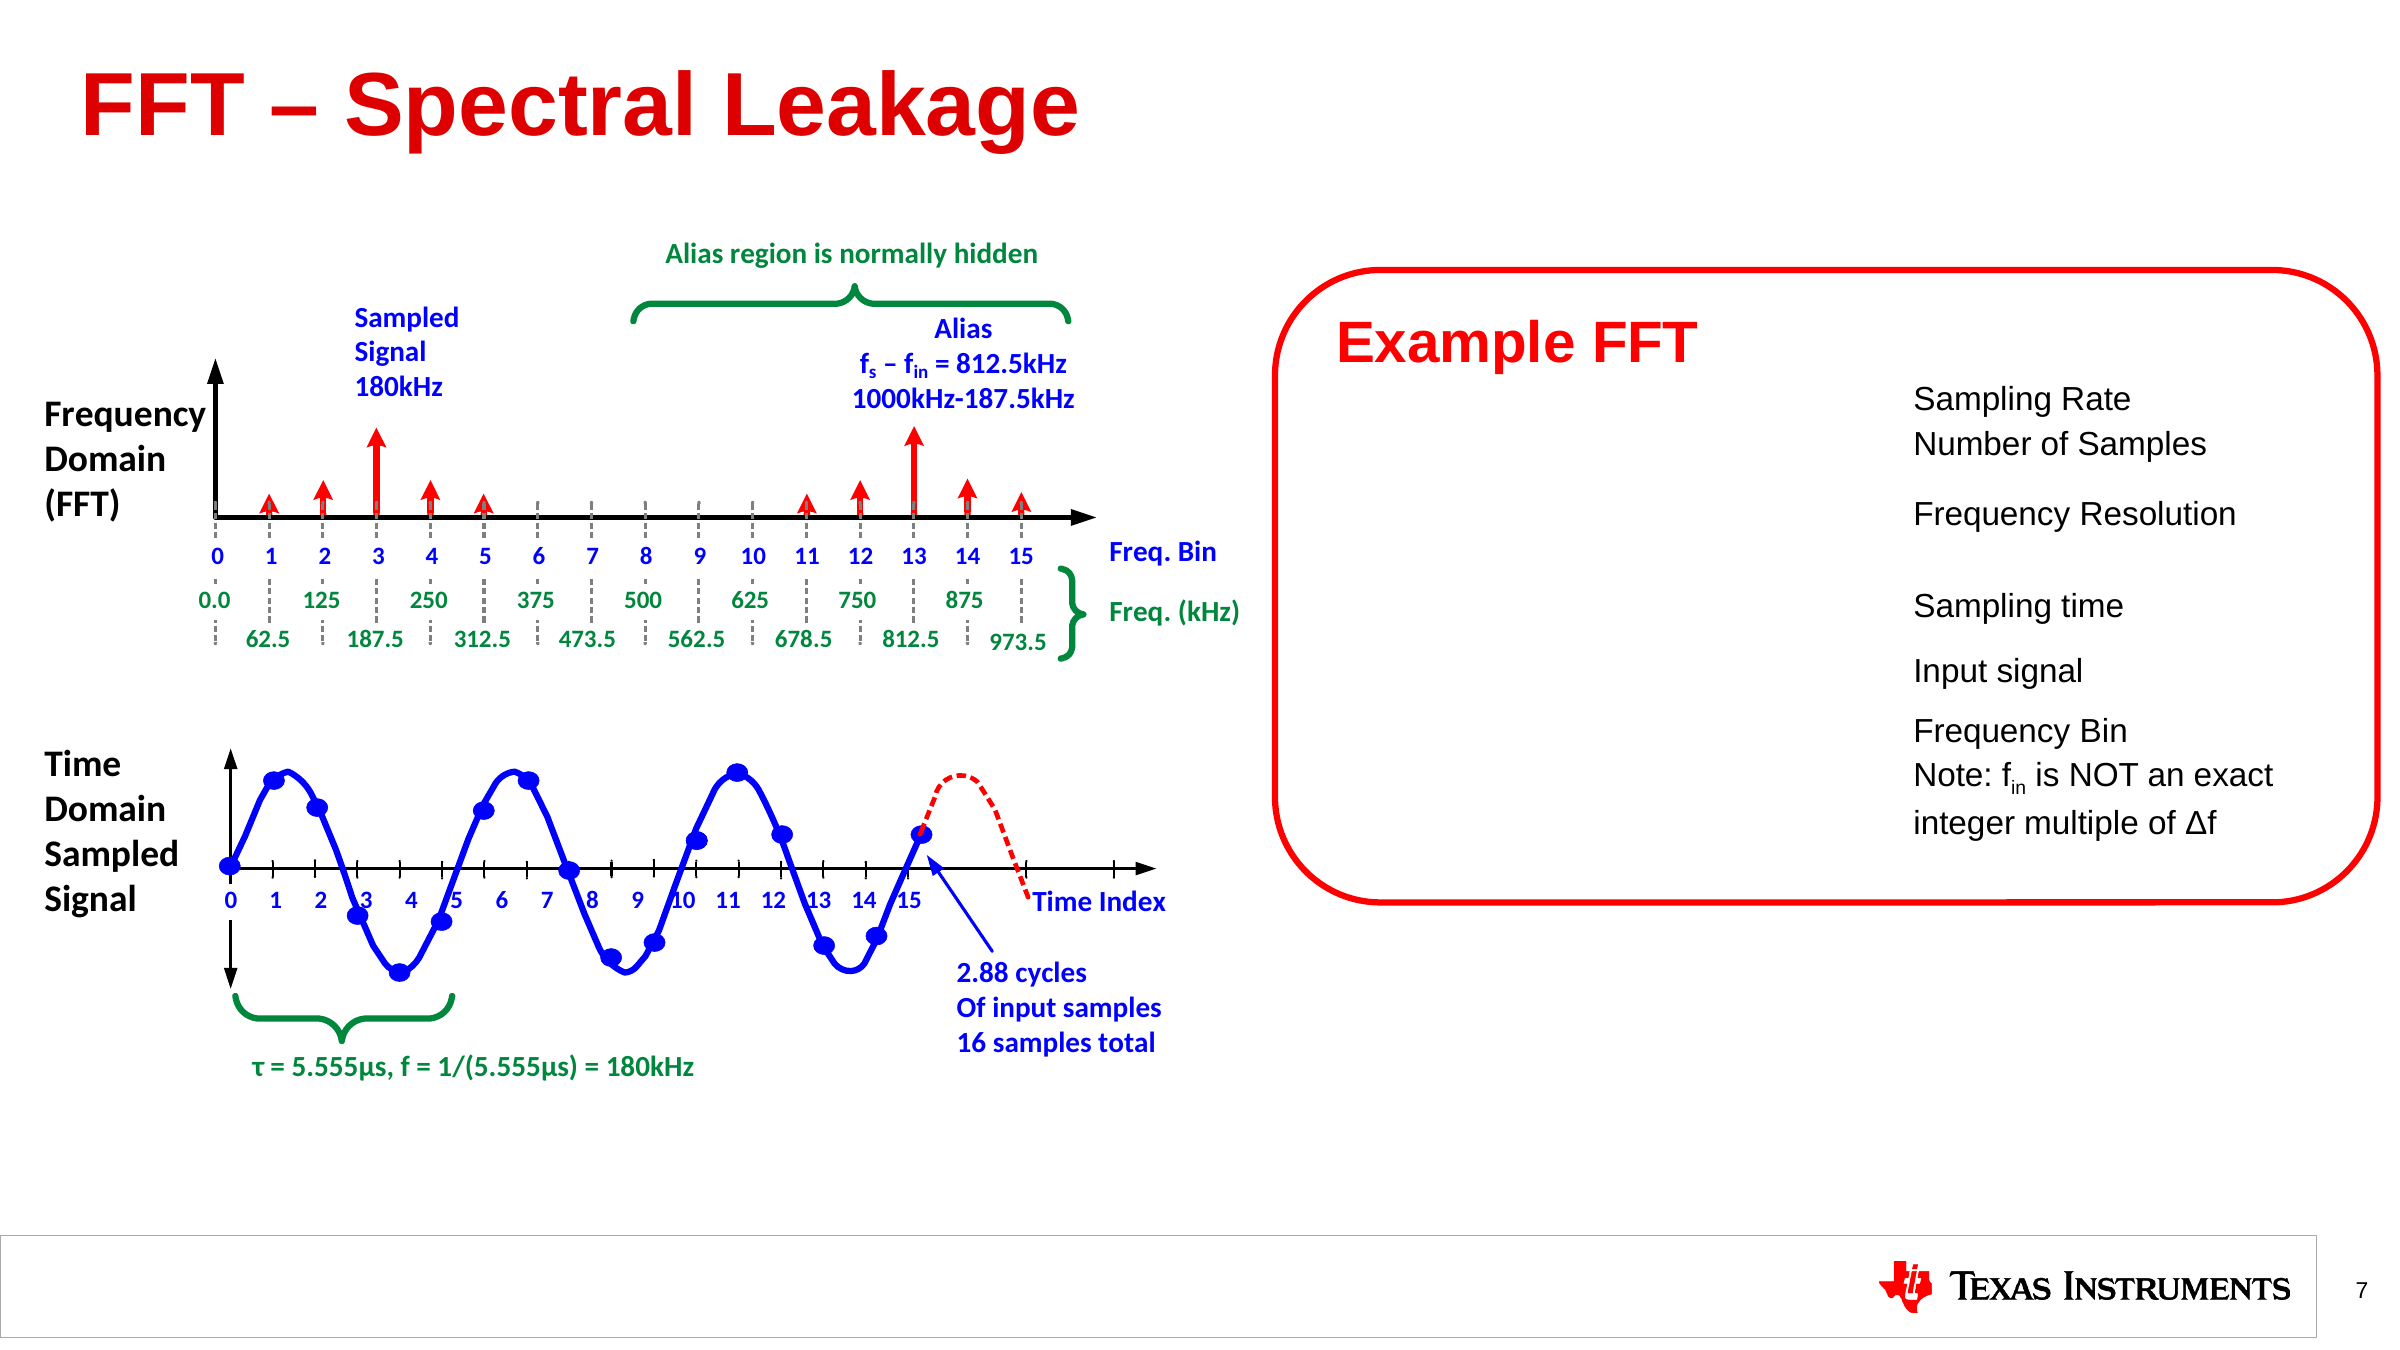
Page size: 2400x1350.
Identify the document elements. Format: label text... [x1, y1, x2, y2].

picture [1879, 1261, 2290, 1265]
text_box [1272, 267, 2380, 905]
slide_number 7 [1828, 1265, 2389, 1307]
title FFT – Spectral Leakage [60, 27, 2282, 189]
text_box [41, 230, 1243, 1089]
picture [1879, 1307, 2290, 1313]
